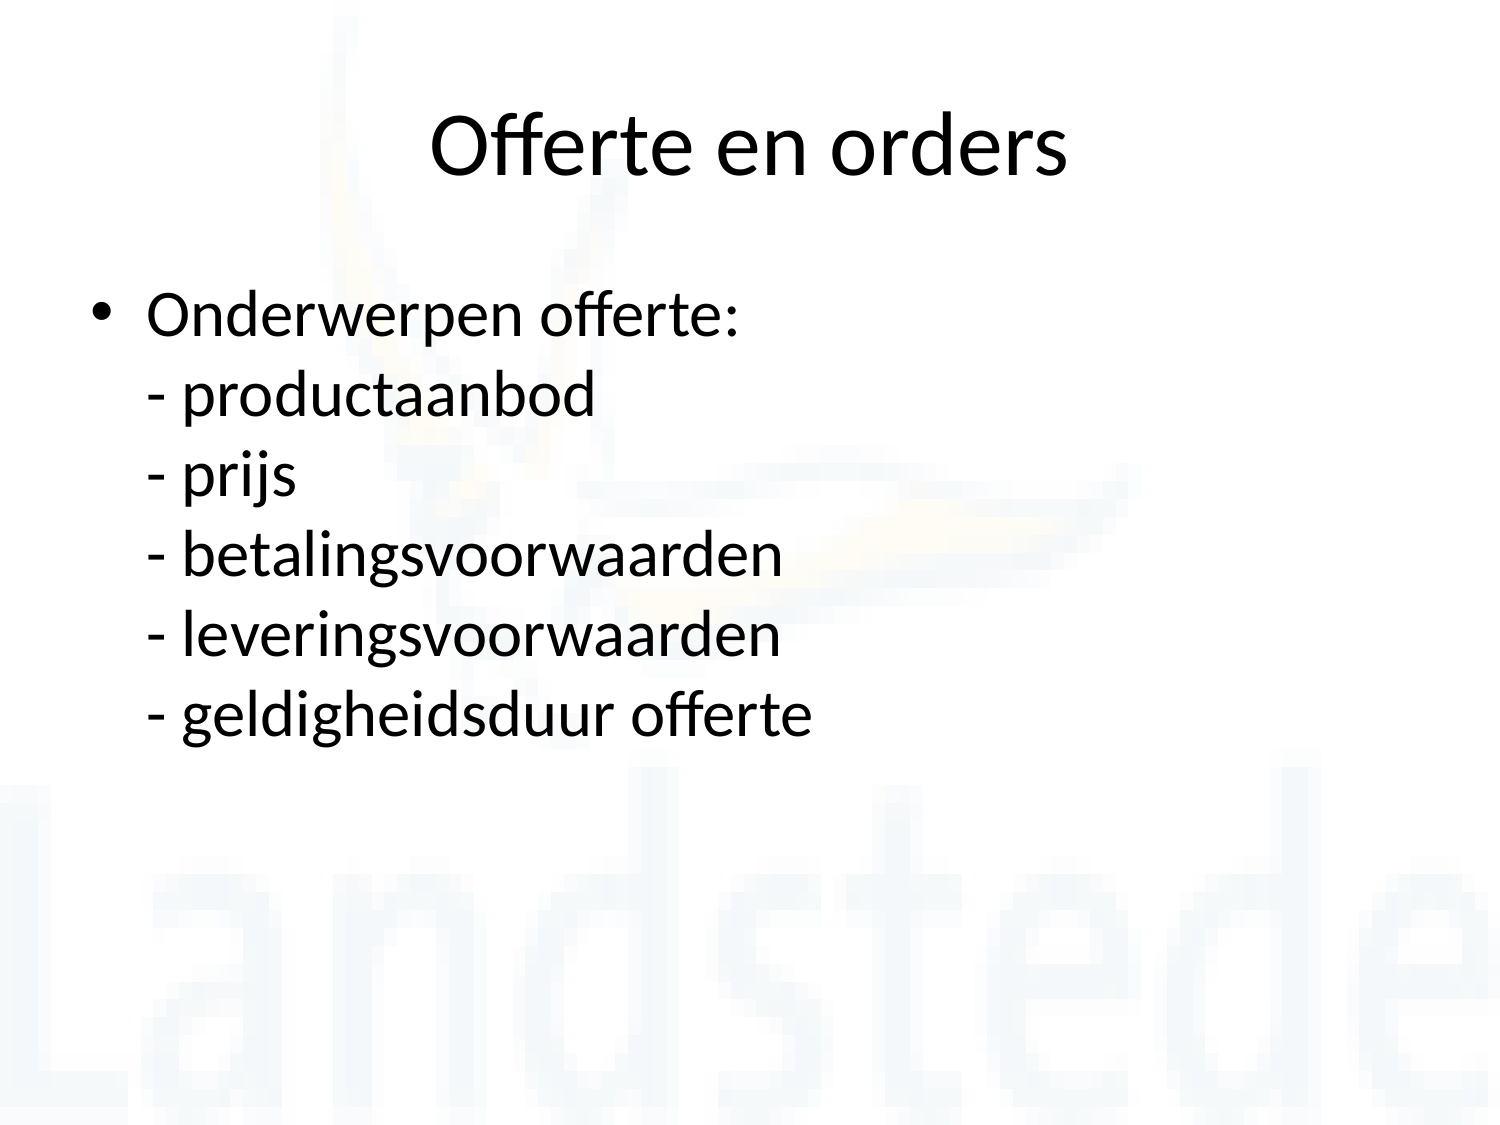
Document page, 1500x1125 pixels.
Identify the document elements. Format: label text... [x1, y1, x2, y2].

list Onderwerpen offerte: - productaanbod - prijs - betalingsvoorwaarden - leveringsvoorwaarden - geldigheidsduur offerte [75, 262, 1425, 1005]
title Offerte en orders [75, 45, 1425, 233]
